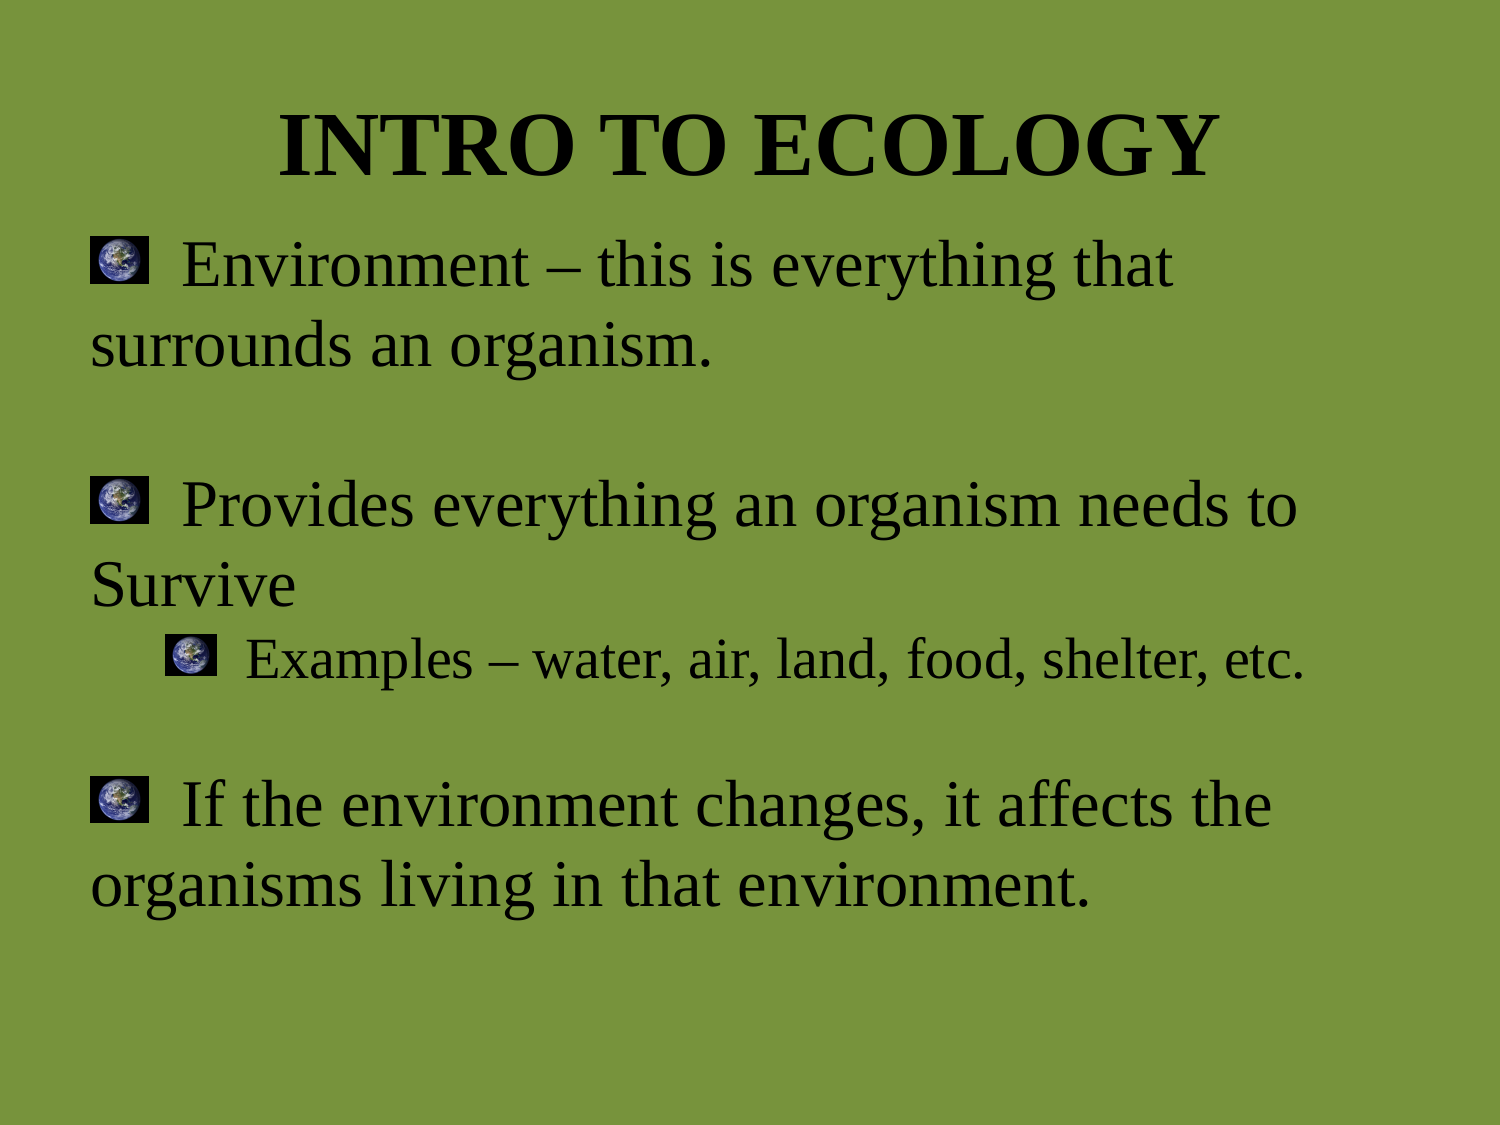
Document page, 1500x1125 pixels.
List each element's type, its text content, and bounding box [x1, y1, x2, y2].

list Environment – this is everything that surrounds an organism. Provides everything an organism needs to Survive Examples – water, air, land, food, shelter, etc. If the environment changes, it affects the organisms living in that environment. [75, 212, 1425, 1088]
picture [90, 476, 137, 524]
picture [165, 634, 206, 676]
picture [90, 776, 137, 823]
picture [90, 236, 137, 284]
title INTRO TO ECOLOGY [75, 45, 1425, 212]
